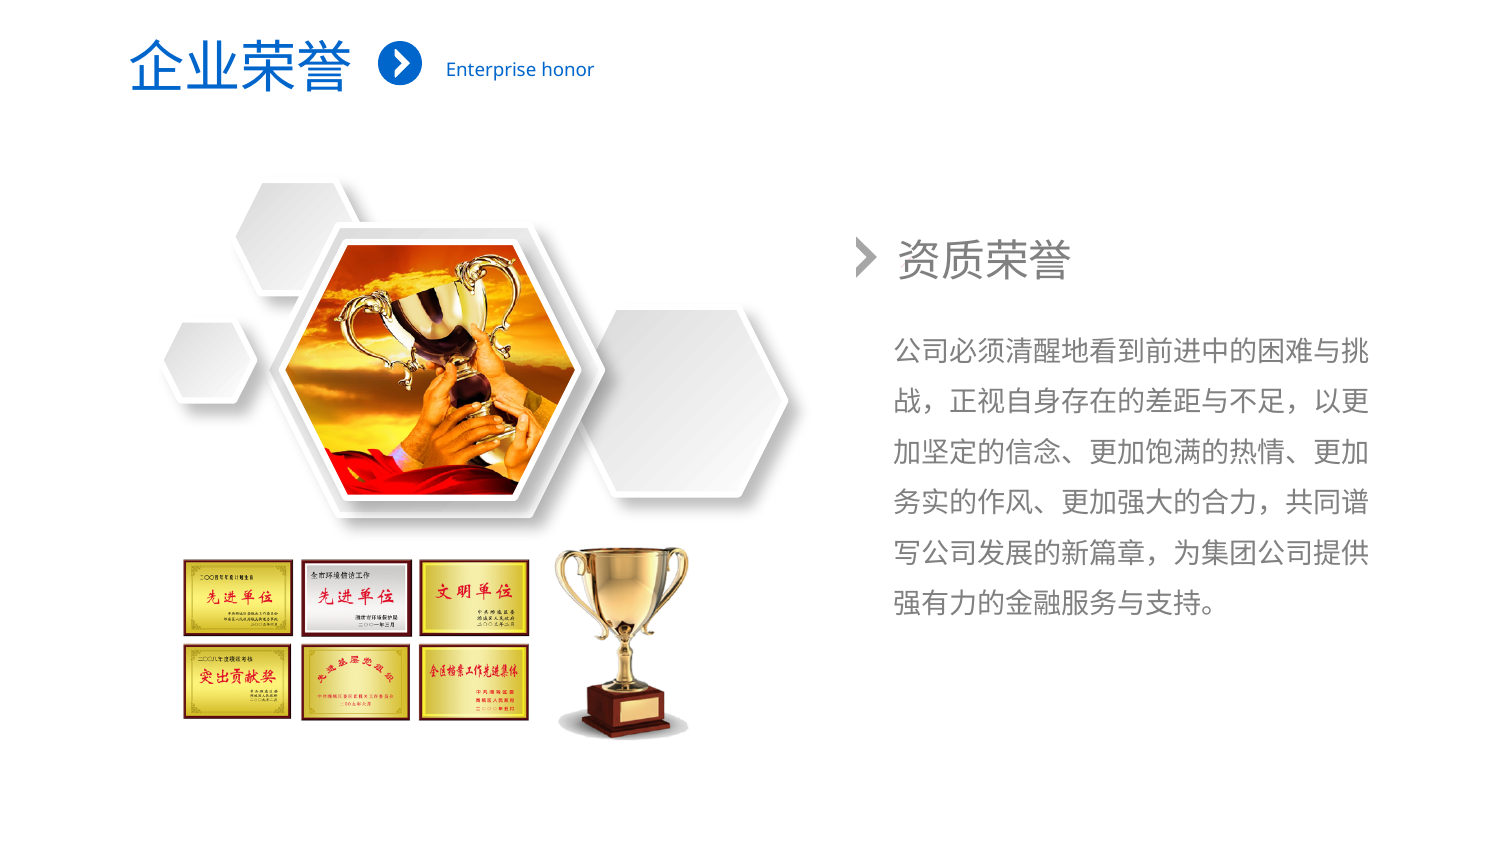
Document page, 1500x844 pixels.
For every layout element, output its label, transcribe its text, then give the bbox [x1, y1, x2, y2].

text_box [607, 304, 788, 497]
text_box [265, 224, 603, 516]
text_box [158, 317, 257, 403]
picture [174, 541, 703, 750]
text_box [855, 224, 1348, 294]
text_box 公司必须清醒地看到前进中的困难与挑战，正视自身存在的差距与不足，以更加坚定的信念、更加饱满的热情、更加务实的作风、更加强大的合力，共同谱写公司发展的新篇章，为集团公司提供强有力的金融服务与支持。 [878, 308, 1406, 661]
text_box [5, 23, 760, 107]
text_box [230, 177, 359, 296]
